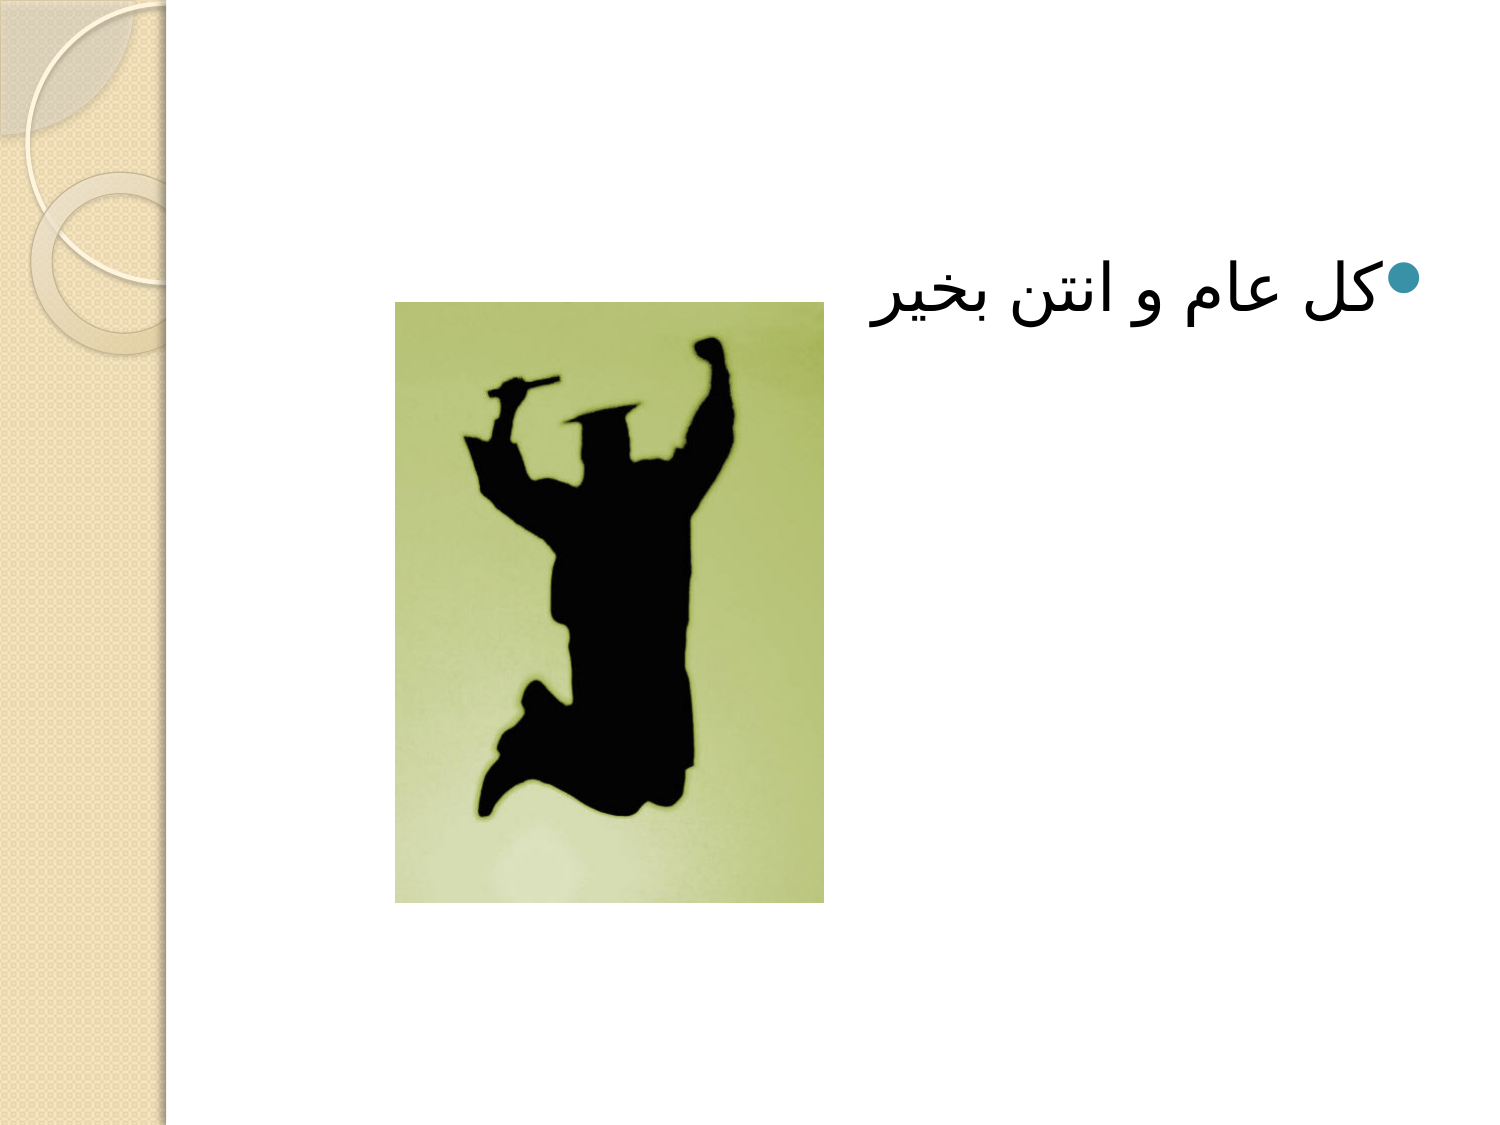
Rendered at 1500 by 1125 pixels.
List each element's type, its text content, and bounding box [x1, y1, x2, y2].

picture [395, 302, 824, 903]
list كل عام و انتن بخير [235, 237, 1466, 1025]
